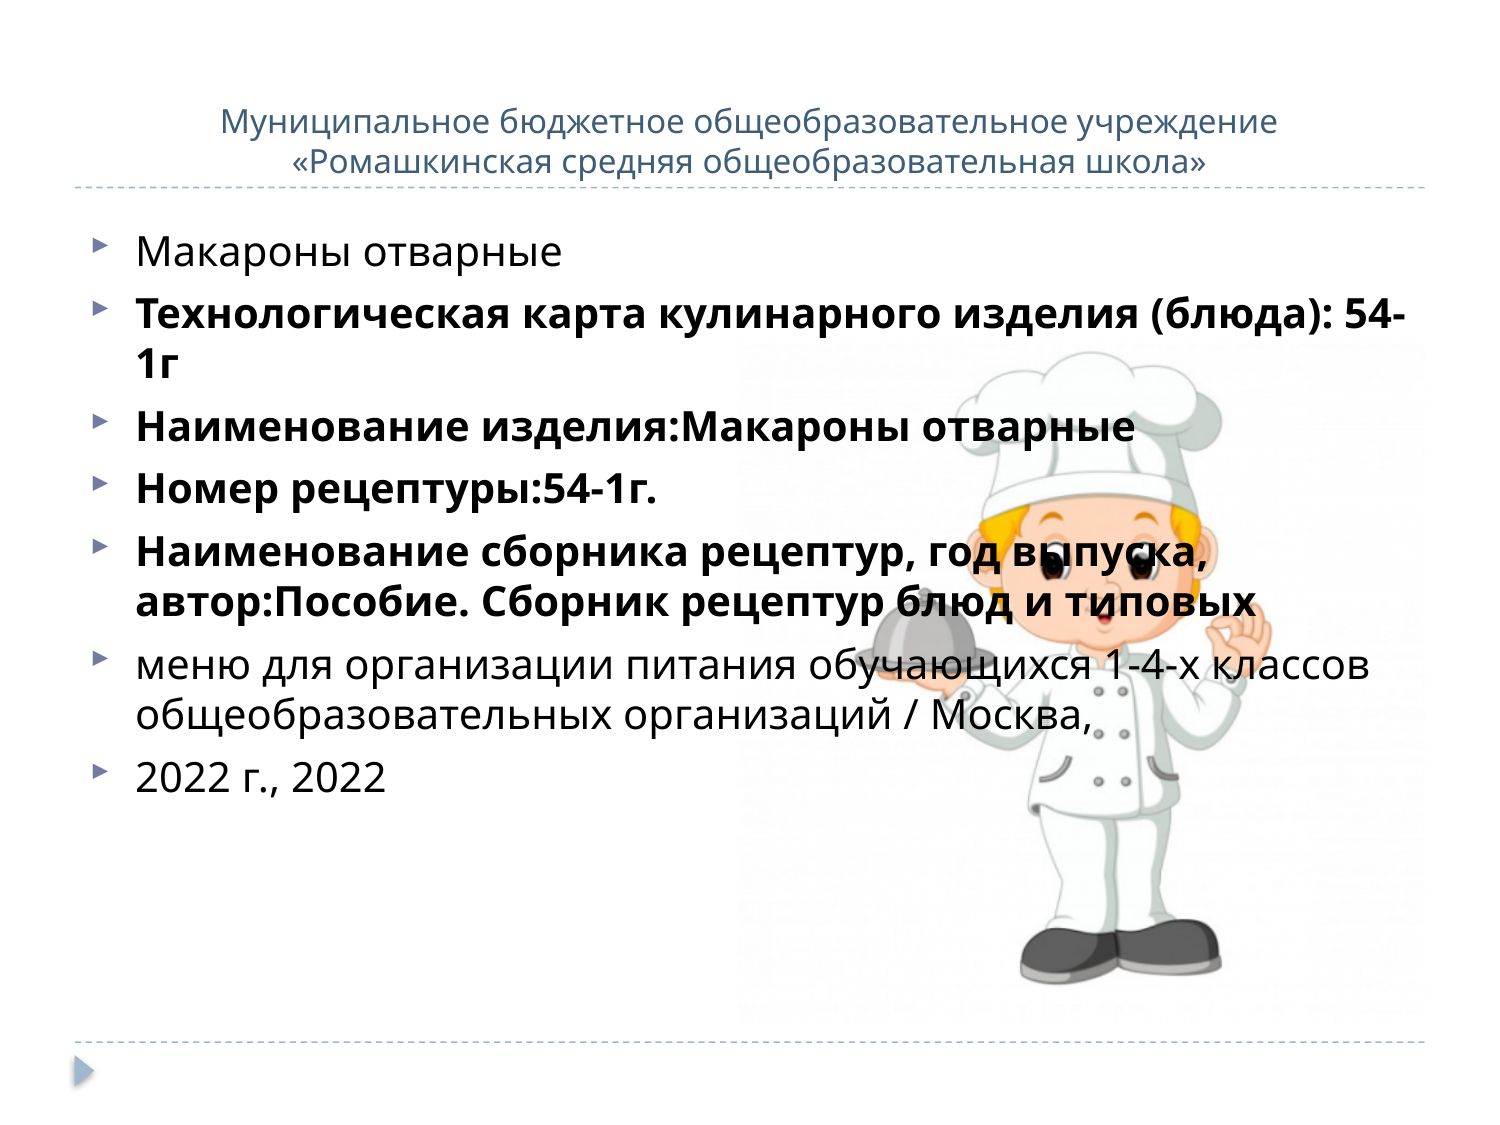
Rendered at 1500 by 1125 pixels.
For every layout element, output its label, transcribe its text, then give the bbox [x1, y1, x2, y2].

title Муниципальное бюджетное общеобразовательное учреждение «Ромашкинская средняя общеобразовательная школа» [0, 0, 1500, 188]
picture [737, 335, 1426, 1024]
list Макароны отварные Технологическая карта кулинарного изделия (блюда): 54-1г Наименование изделия:Макароны отварные Номер рецептуры:54-1г. Наименование сборника рецептур, год выпуска, автор:Пособие. Сборник рецептур блюд и типовых меню для организации питания обучающихся 1-4-х классов общеобразовательных организаций / Москва, 2022 г., 2022 [75, 217, 1425, 892]
